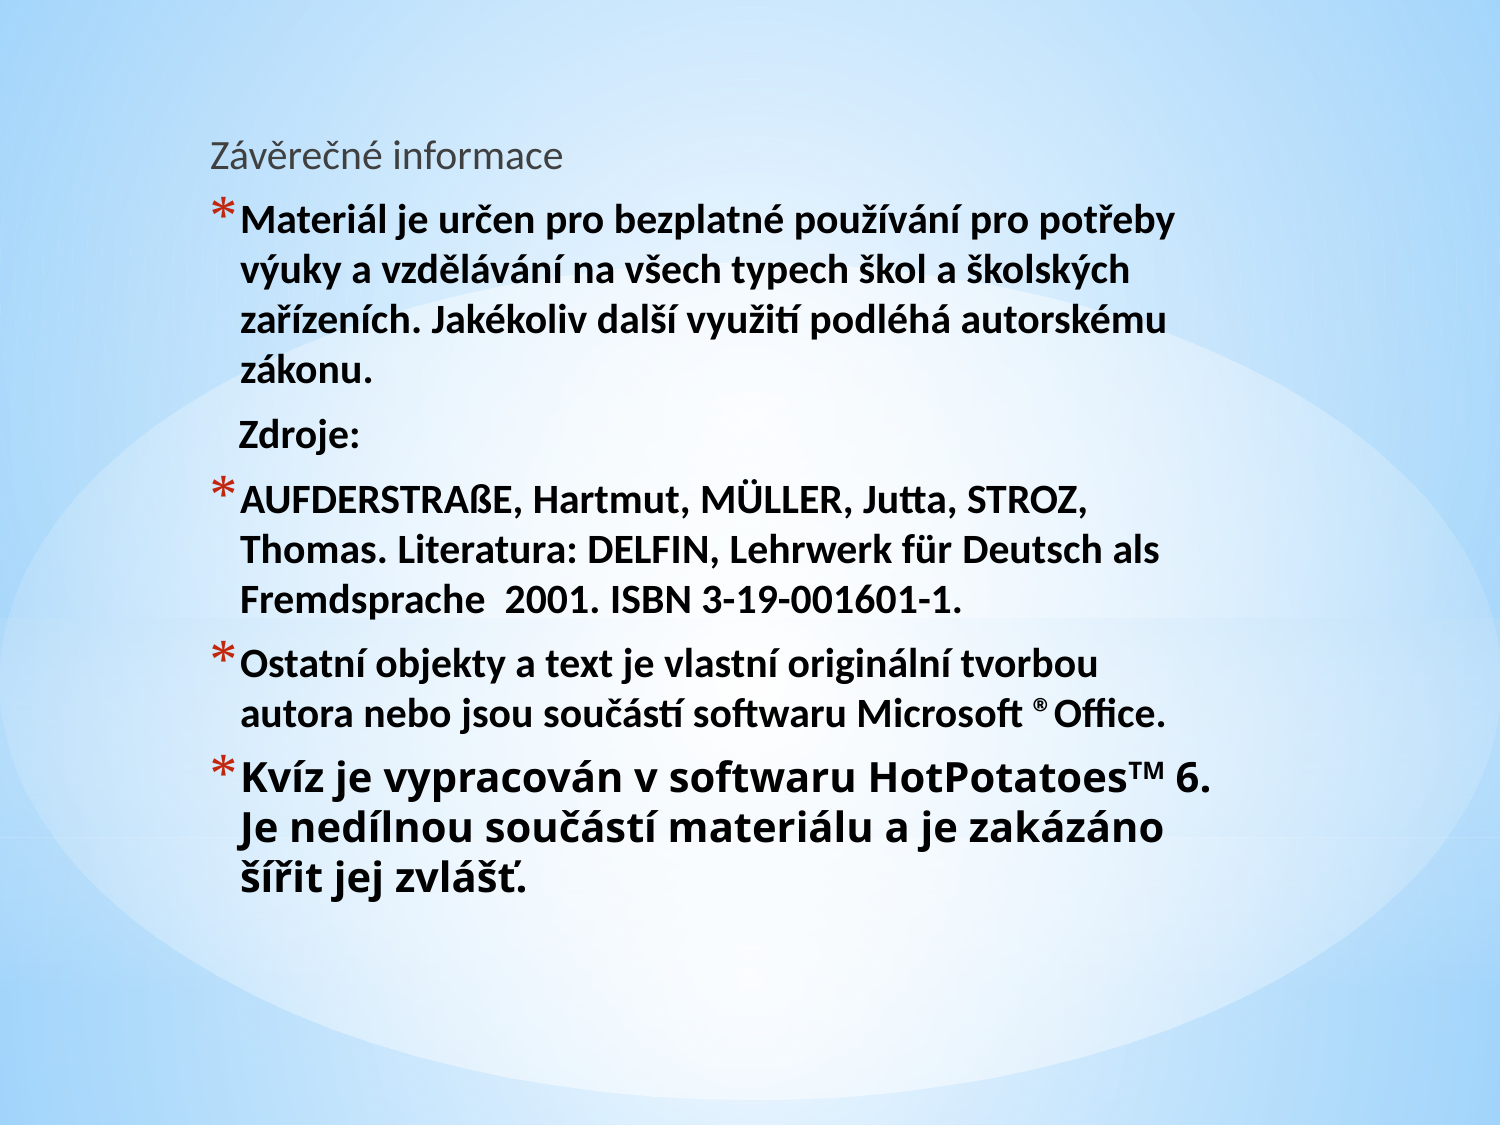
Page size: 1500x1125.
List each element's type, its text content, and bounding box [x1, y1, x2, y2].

list Závěrečné informace Materiál je určen pro bezplatné používání pro potřeby výuky a vzdělávání na všech typech škol a školských zařízeních. Jakékoliv další využití podléhá autorskému zákonu. Zdroje: AUFDERSTRAßE, Hartmut, MÜLLER, Jutta, STROZ, Thomas. Literatura: DELFIN, Lehrwerk für Deutsch als Fremdsprache 2001. ISBN 3-19-001601-1. Ostatní objekty a text je vlastní originální tvorbou autora nebo jsou součástí softwaru Microsoft ®Office. Kvíz je vypracován v softwaru HotPotatoesTM 6. Je nedílnou součástí materiálu a je zakázáno šířit jej zvlášť. [187, 120, 1238, 1035]
